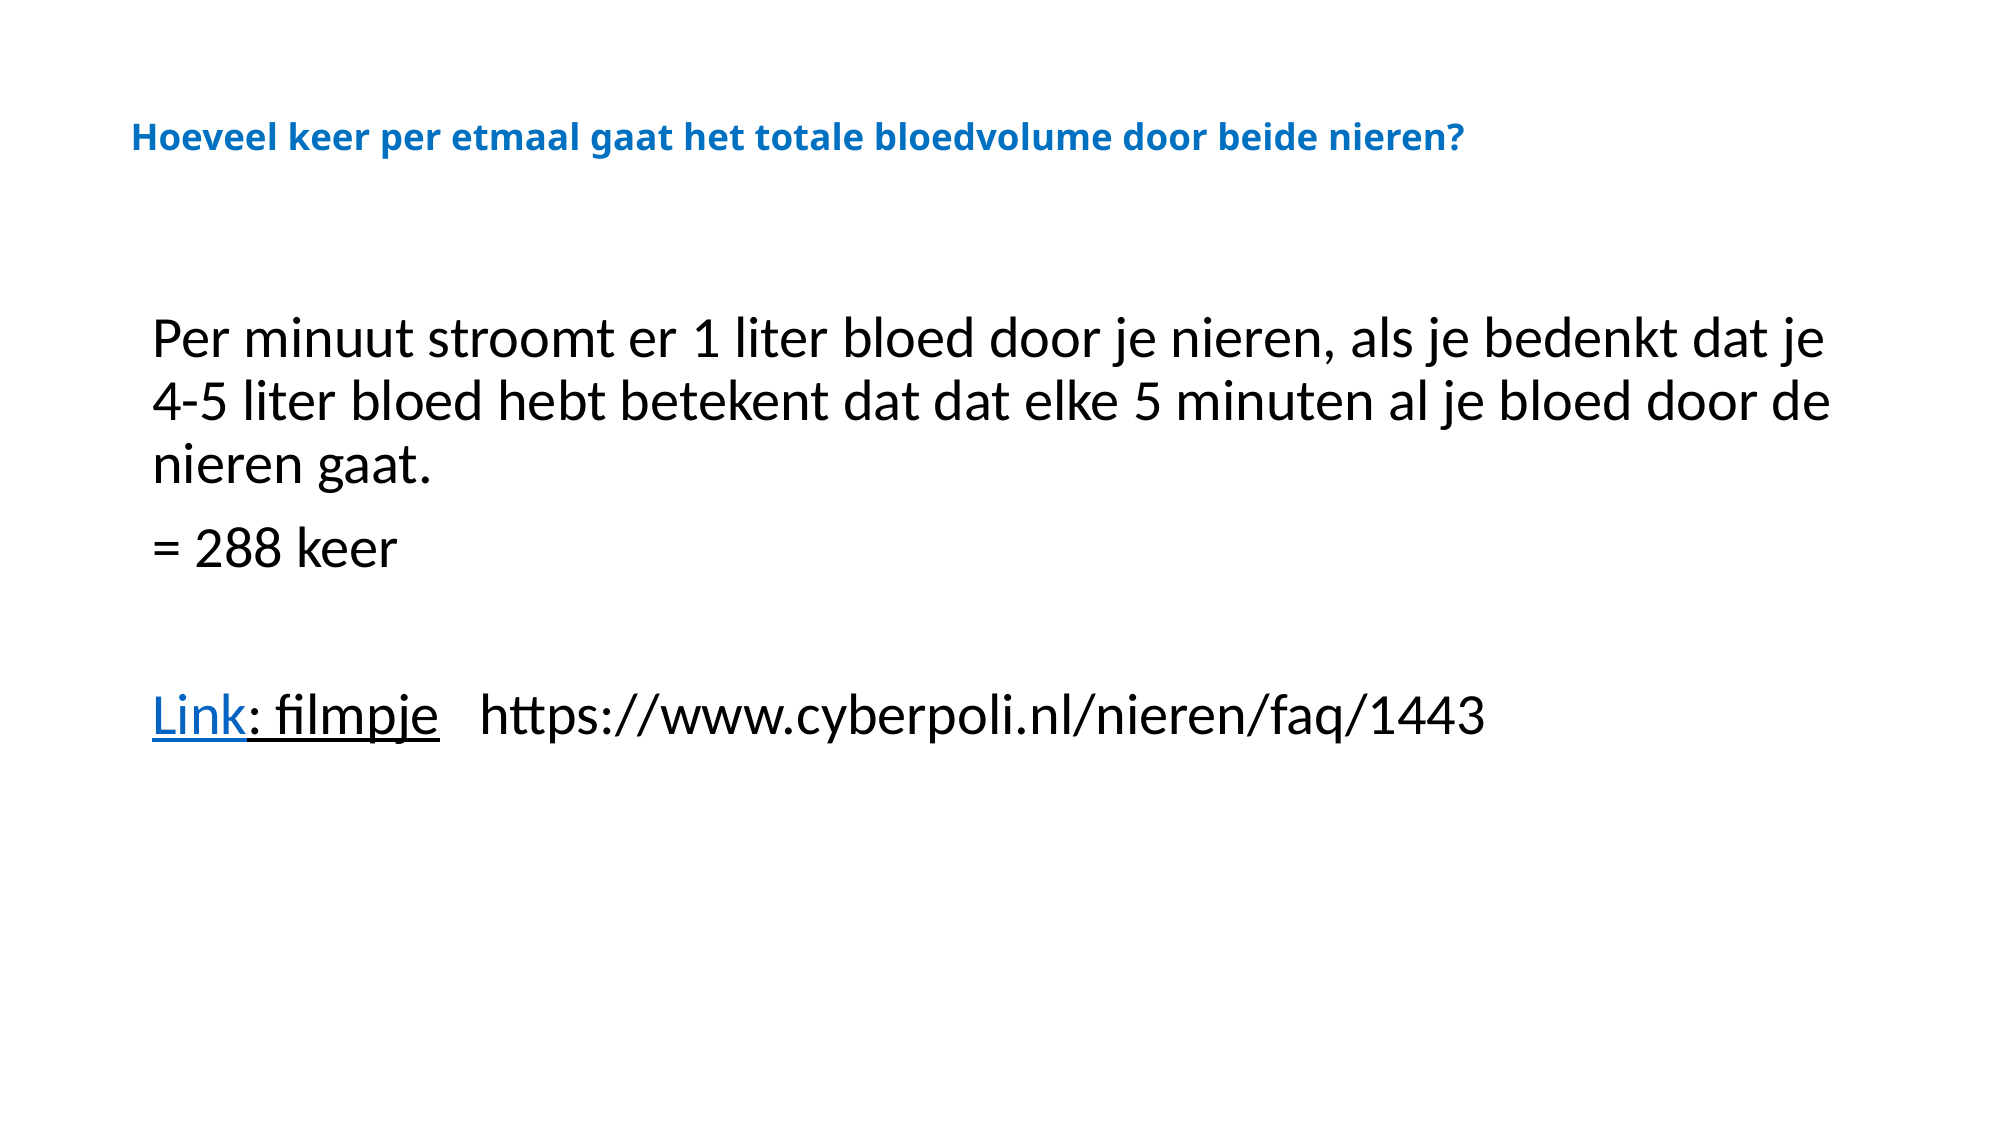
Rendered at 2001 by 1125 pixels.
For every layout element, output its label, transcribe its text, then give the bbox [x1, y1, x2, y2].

list Per minuut stroomt er 1 liter bloed door je nieren, als je bedenkt dat je 4-5 liter bloed hebt betekent dat dat elke 5 minuten al je bloed door de nieren gaat. = 288 keer Link: filmpje https://www.cyberpoli.nl/nieren/faq/1443 [137, 299, 1863, 1014]
title Hoeveel keer per etmaal gaat het totale bloedvolume door beide nieren? [115, 31, 1841, 250]
